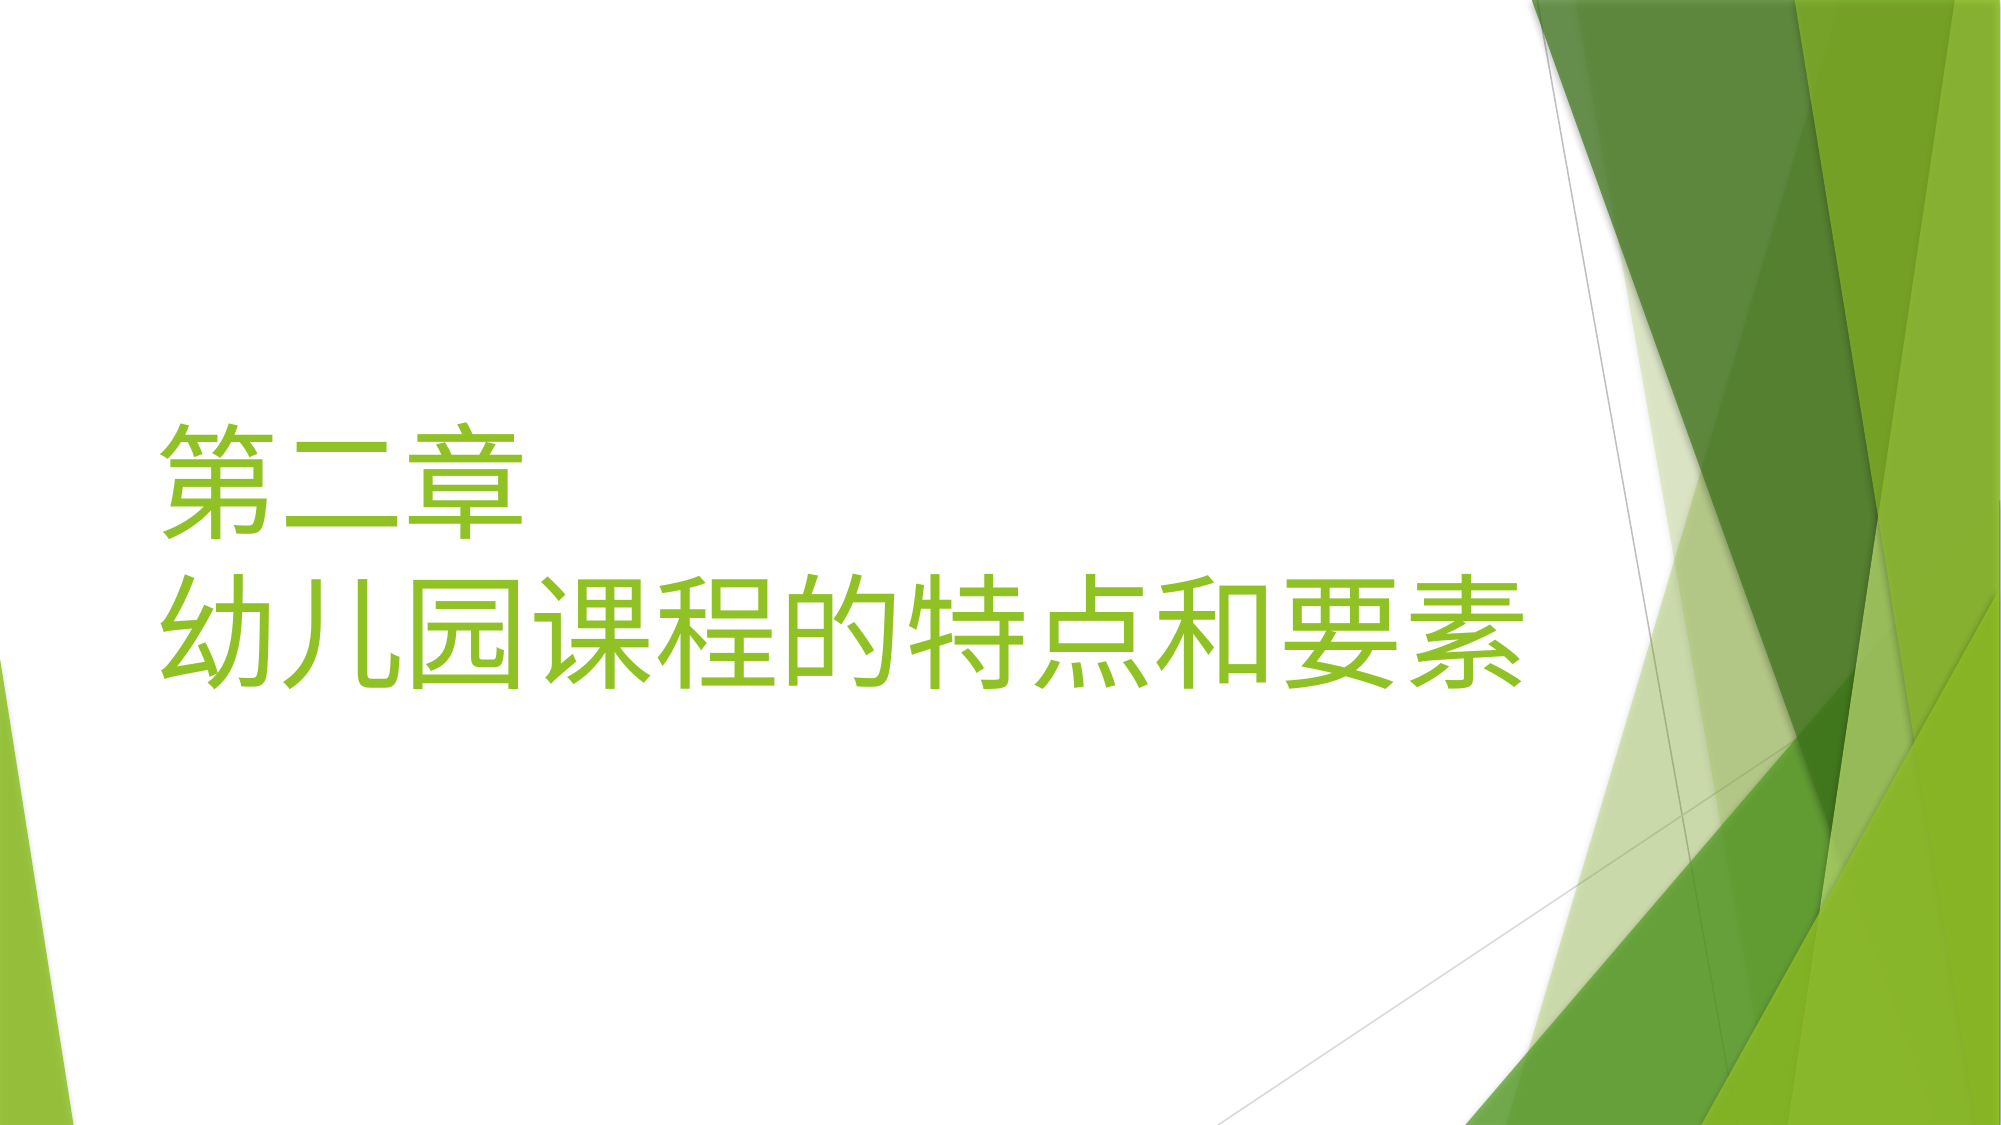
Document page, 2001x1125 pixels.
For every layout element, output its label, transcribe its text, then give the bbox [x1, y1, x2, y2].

title 第二章 幼儿园课程的特点和要素 [139, 412, 1571, 713]
